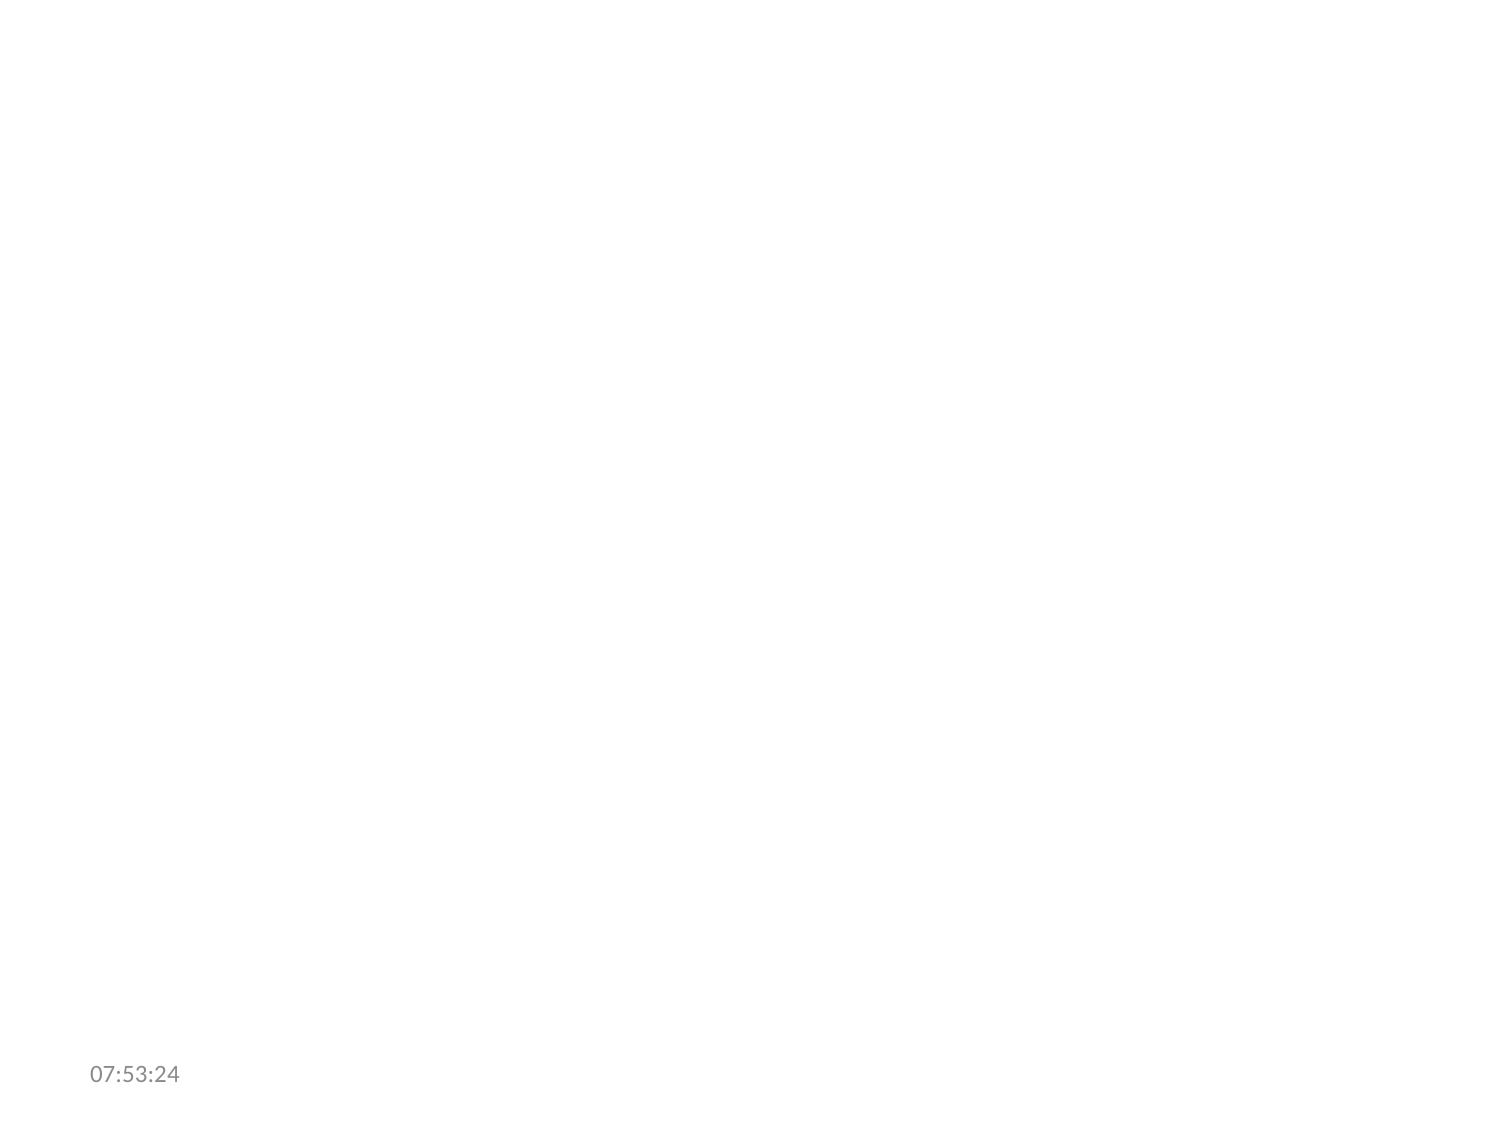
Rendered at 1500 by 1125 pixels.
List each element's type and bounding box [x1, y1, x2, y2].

slide_number [75, 1042, 425, 1103]
